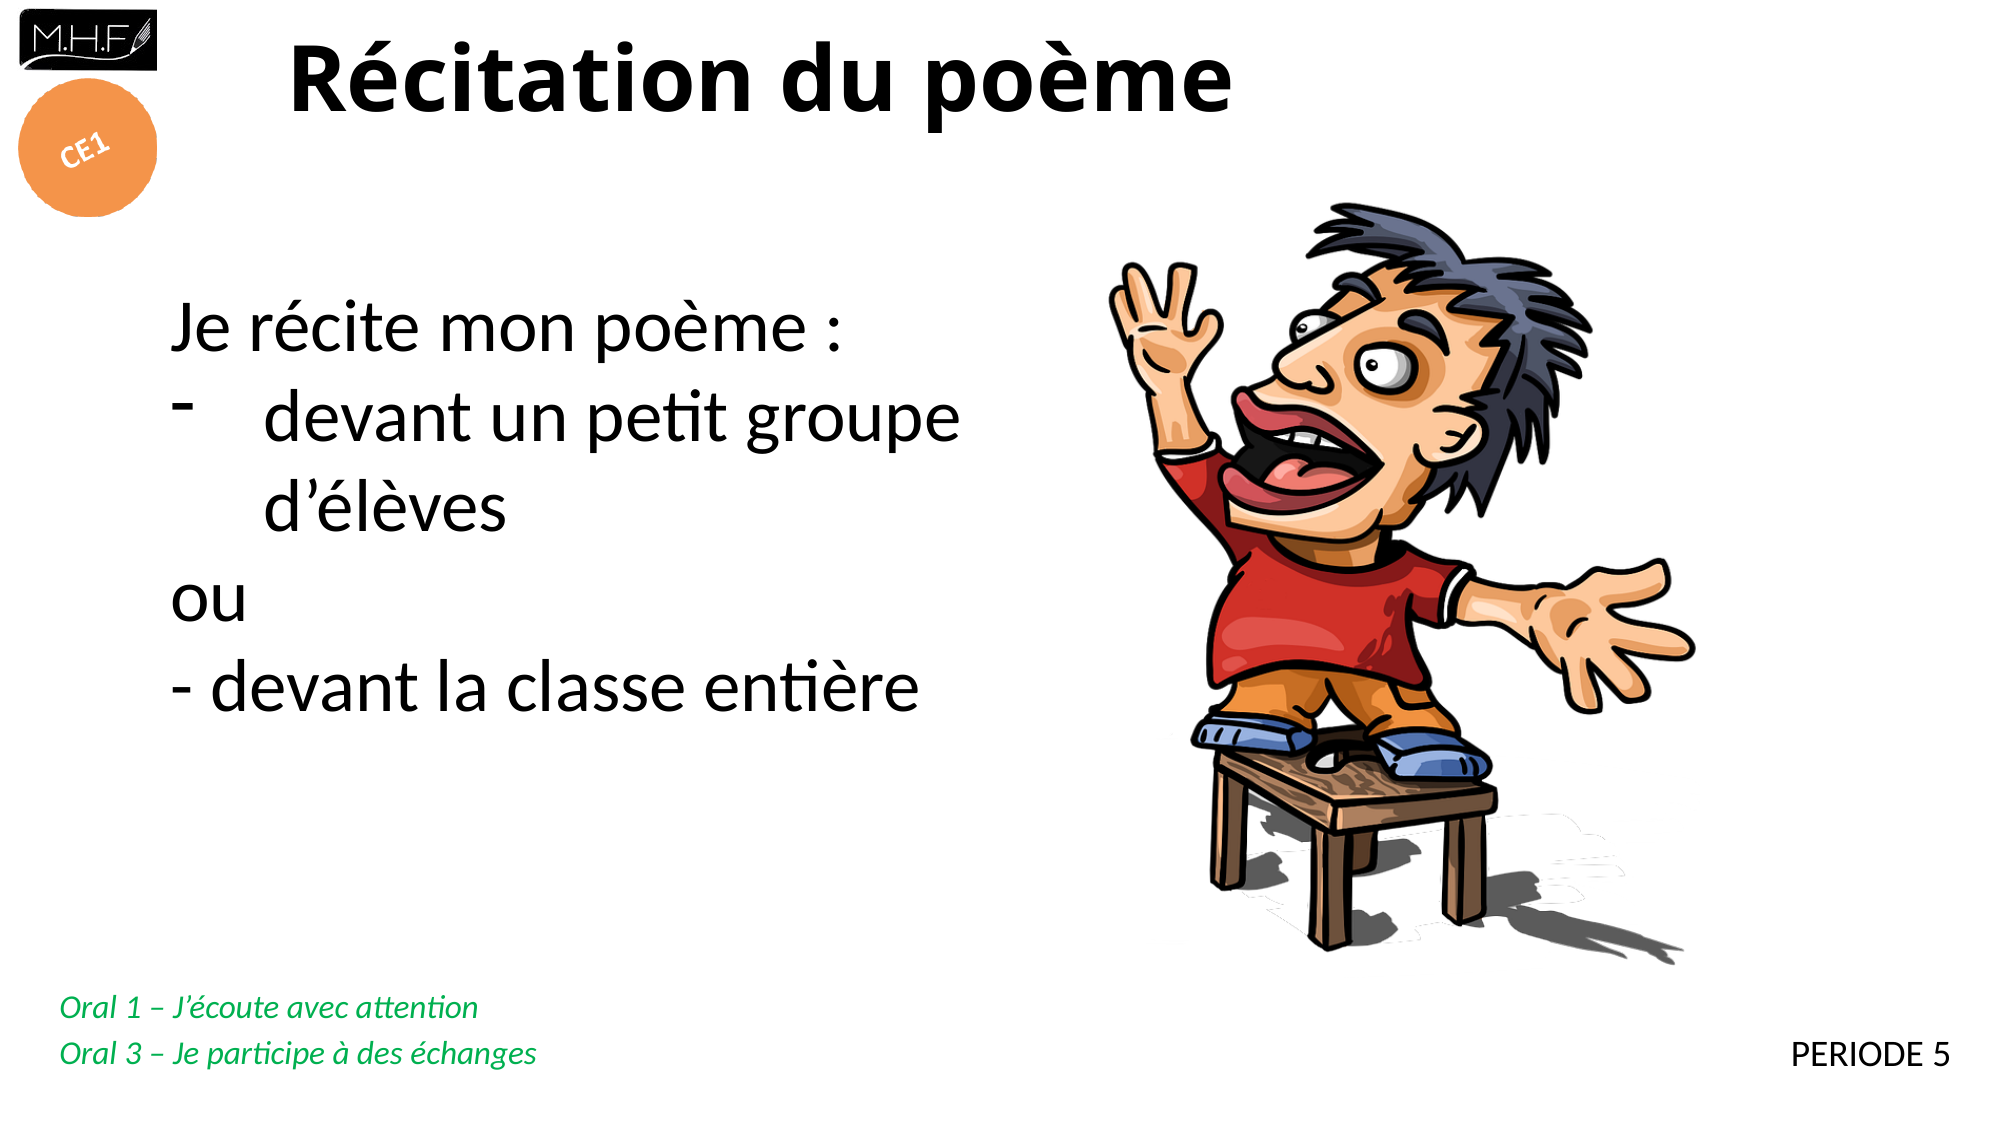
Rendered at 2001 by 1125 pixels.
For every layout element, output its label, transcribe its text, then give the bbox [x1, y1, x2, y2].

picture [18, 78, 157, 218]
title Récitation du poème [271, 7, 1818, 156]
picture [1085, 162, 1700, 978]
picture [16, 7, 157, 74]
text_box Oral 1 – J’écoute avec attention Oral 3 – Je participe à des échanges [44, 977, 1346, 1092]
text_box Je récite mon poème : devant un petit groupe d’élèves ou - devant la classe entière [155, 268, 1045, 824]
text_box PERIODE 5 [1362, 1021, 1967, 1082]
